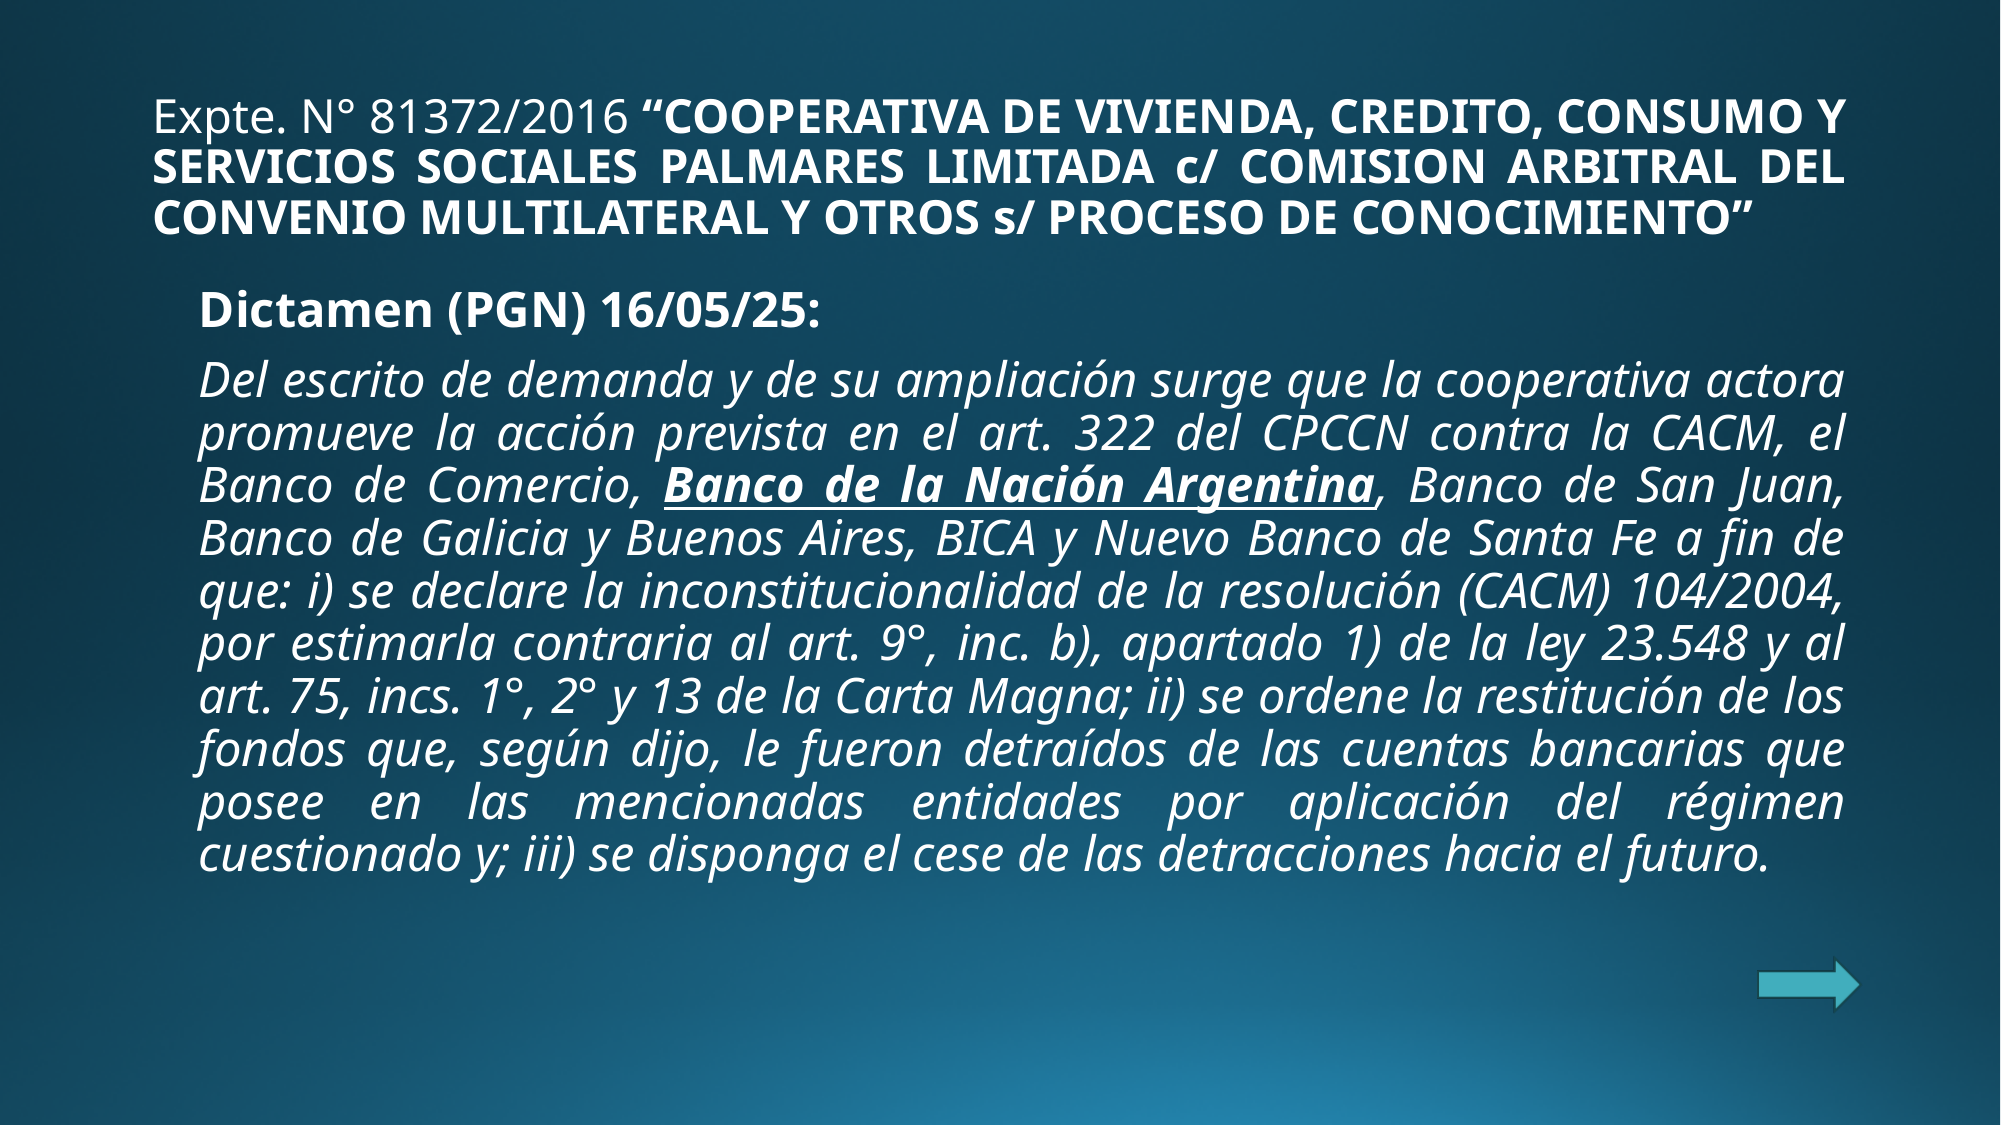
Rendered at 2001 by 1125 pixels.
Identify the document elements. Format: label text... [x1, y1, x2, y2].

picture [0, 0, 2001, 1125]
list Dictamen (PGN) 16/05/25: Del escrito de demanda y de su ampliación surge que la cooperativa actora promueve la acción prevista en el art. 322 del CPCCN contra la CACM, el Banco de Comercio, Banco de la Nación Argentina, Banco de San Juan, Banco de Galicia y Buenos Aires, BICA y Nuevo Banco de Santa Fe a fin de que: i) se declare la inconstitucionalidad de la resolución (CACM) 104/2004, por estimarla contraria al art. 9°, inc. b), apartado 1) de la ley 23.548 y al art. 75, incs. 1°, 2° y 13 de la Carta Magna; ii) se ordene la restitución de los fondos que, según dijo, le fueron detraídos de las cuentas bancarias que posee en las mencionadas entidades por aplicación del régimen cuestionado y; iii) se disponga el cese de las detracciones hacia el futuro. [183, 277, 1863, 1014]
title Expte. N° 81372/2016 “COOPERATIVA DE VIVIENDA, CREDITO, CONSUMO Y SERVICIOS SOCIALES PALMARES LIMITADA c/ COMISION ARBITRAL DEL CONVENIO MULTILATERAL Y OTROS s/ PROCESO DE CONOCIMIENTO” [137, 59, 1863, 278]
